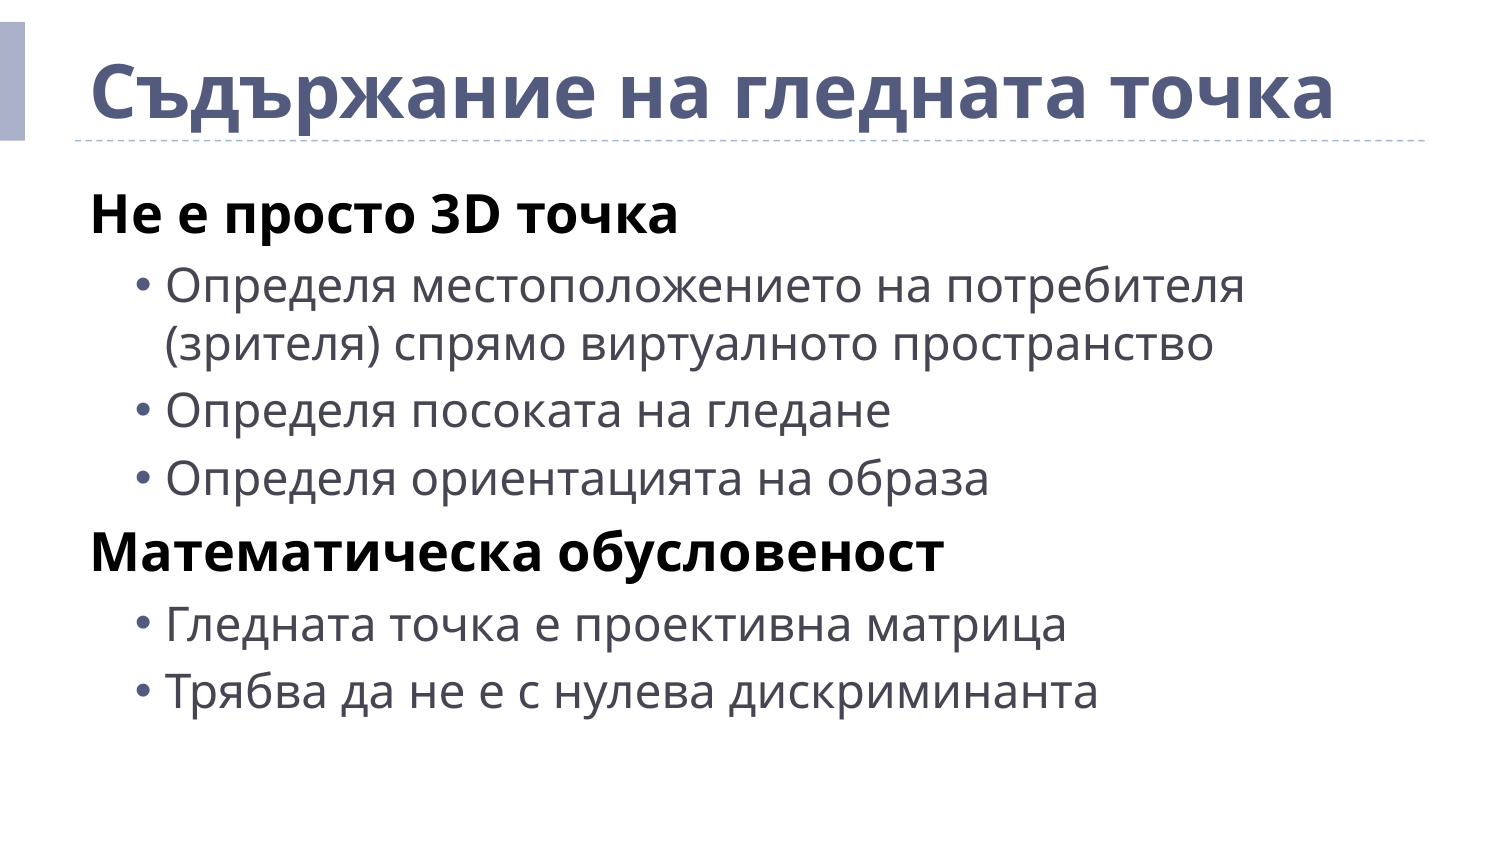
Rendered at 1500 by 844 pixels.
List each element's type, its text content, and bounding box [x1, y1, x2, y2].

list Не е просто 3D точка Определя местоположението на потребителя (зрителя) спрямо виртуалното пространство Определя посоката на гледане Определя ориентацията на образа Математическа обусловеност Гледната точка е проективна матрица Трябва да не е с нулева дискриминанта [75, 171, 1475, 835]
title Съдържание на гледната точка [75, 18, 1475, 141]
